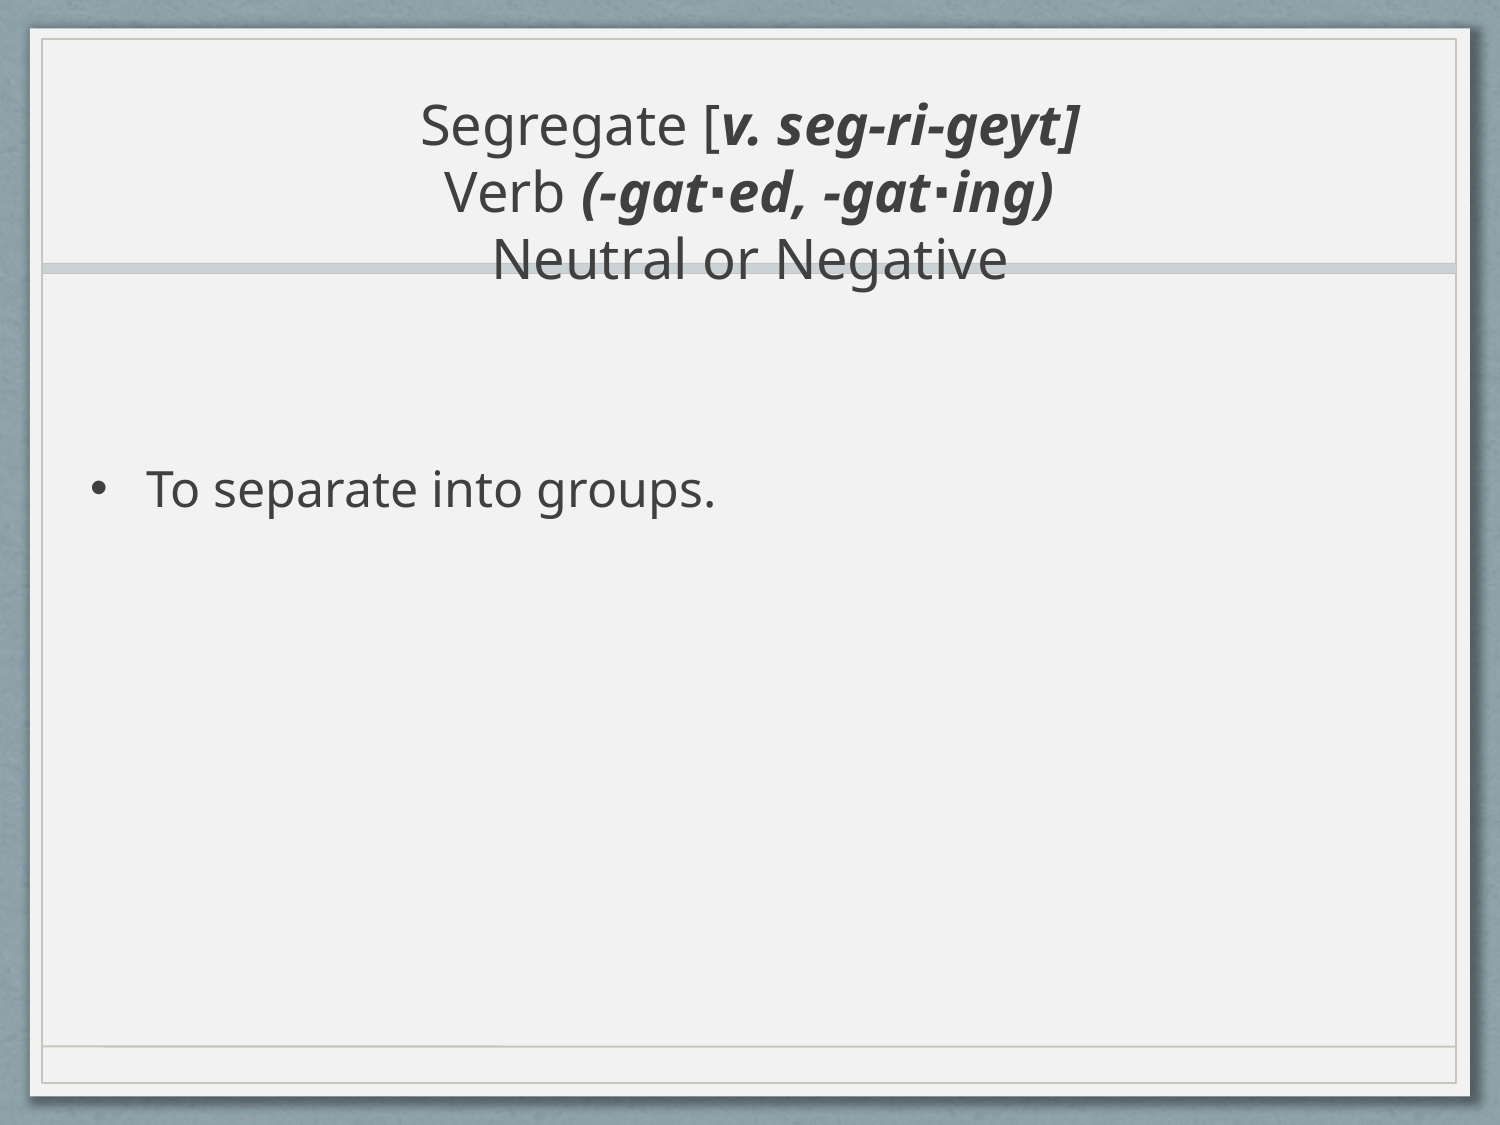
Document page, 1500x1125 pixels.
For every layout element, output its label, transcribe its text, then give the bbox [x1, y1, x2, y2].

list To separate into groups. [75, 450, 1425, 1079]
title Segregate [v. seg-ri-geyt] Verb (-gat⋅ed, -gat⋅ing) Neutral or Negative [50, 80, 1450, 300]
